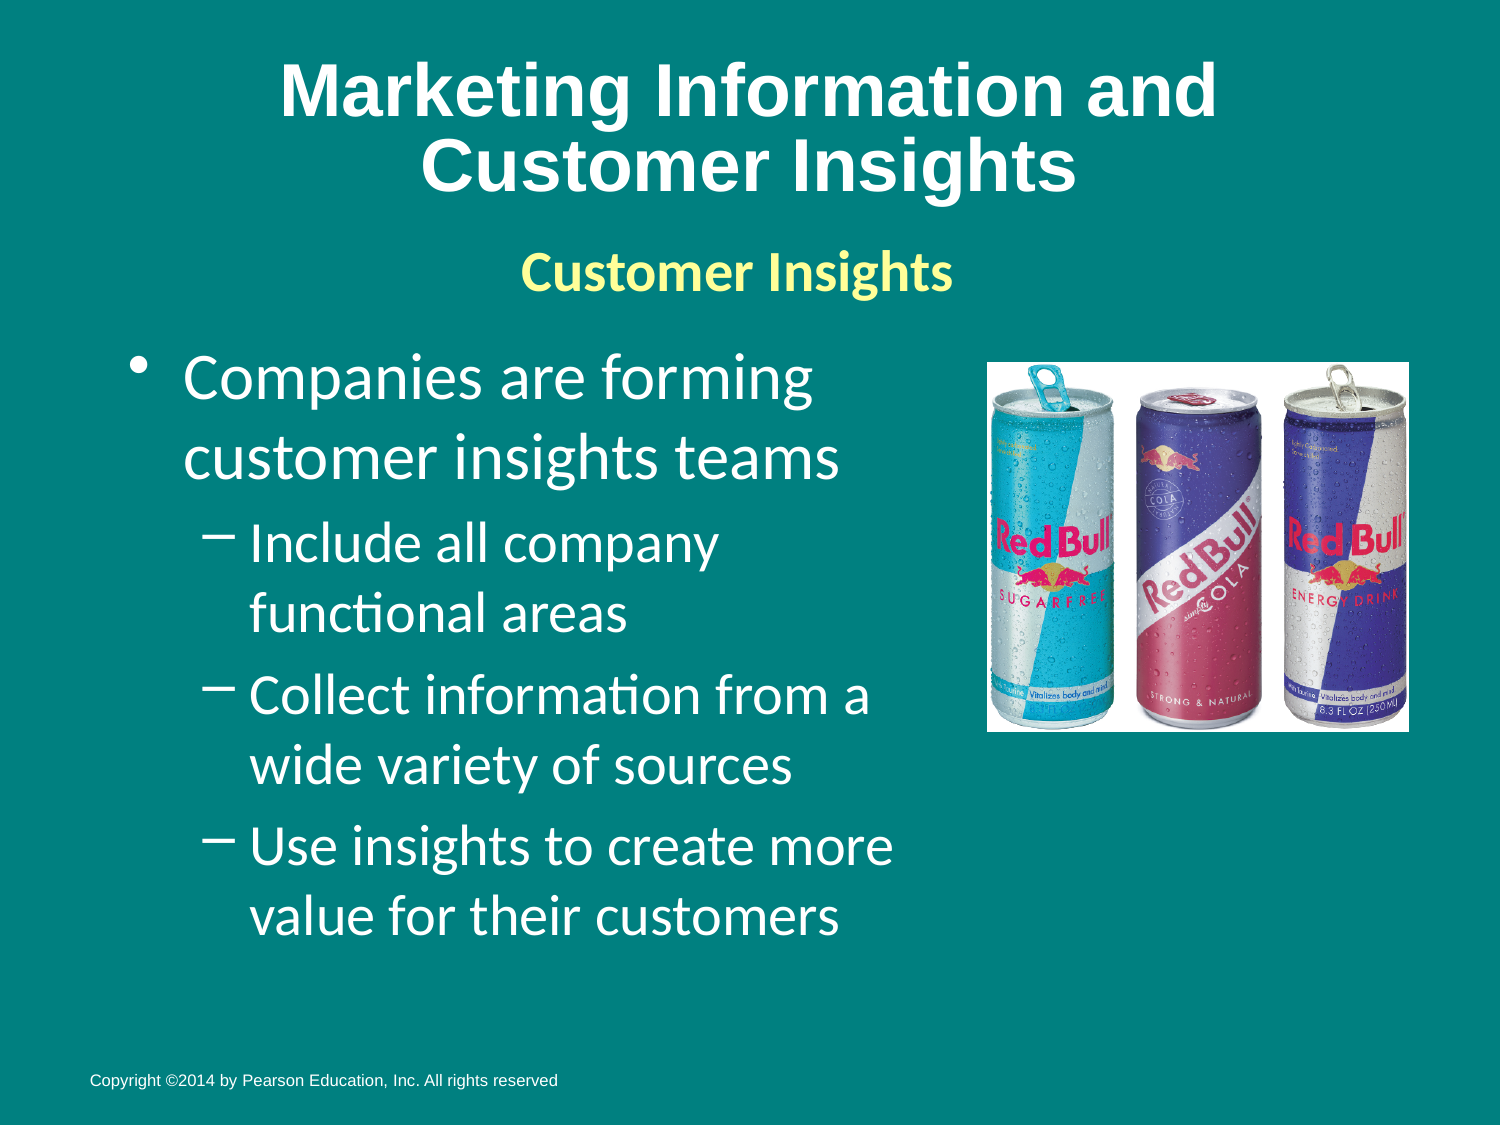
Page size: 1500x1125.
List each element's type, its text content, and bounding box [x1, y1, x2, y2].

list Customer Insights [149, 237, 1326, 301]
text_box Copyright ©2014 by Pearson Education, Inc. All rights reserved [74, 1062, 825, 1098]
picture [987, 362, 1410, 732]
title Marketing Information and Customer Insights [112, 37, 1388, 226]
list Companies are forming customer insights teams Include all company functional areas Collect information from a wide variety of sources Use insights to create more value for their customers [112, 324, 951, 1001]
